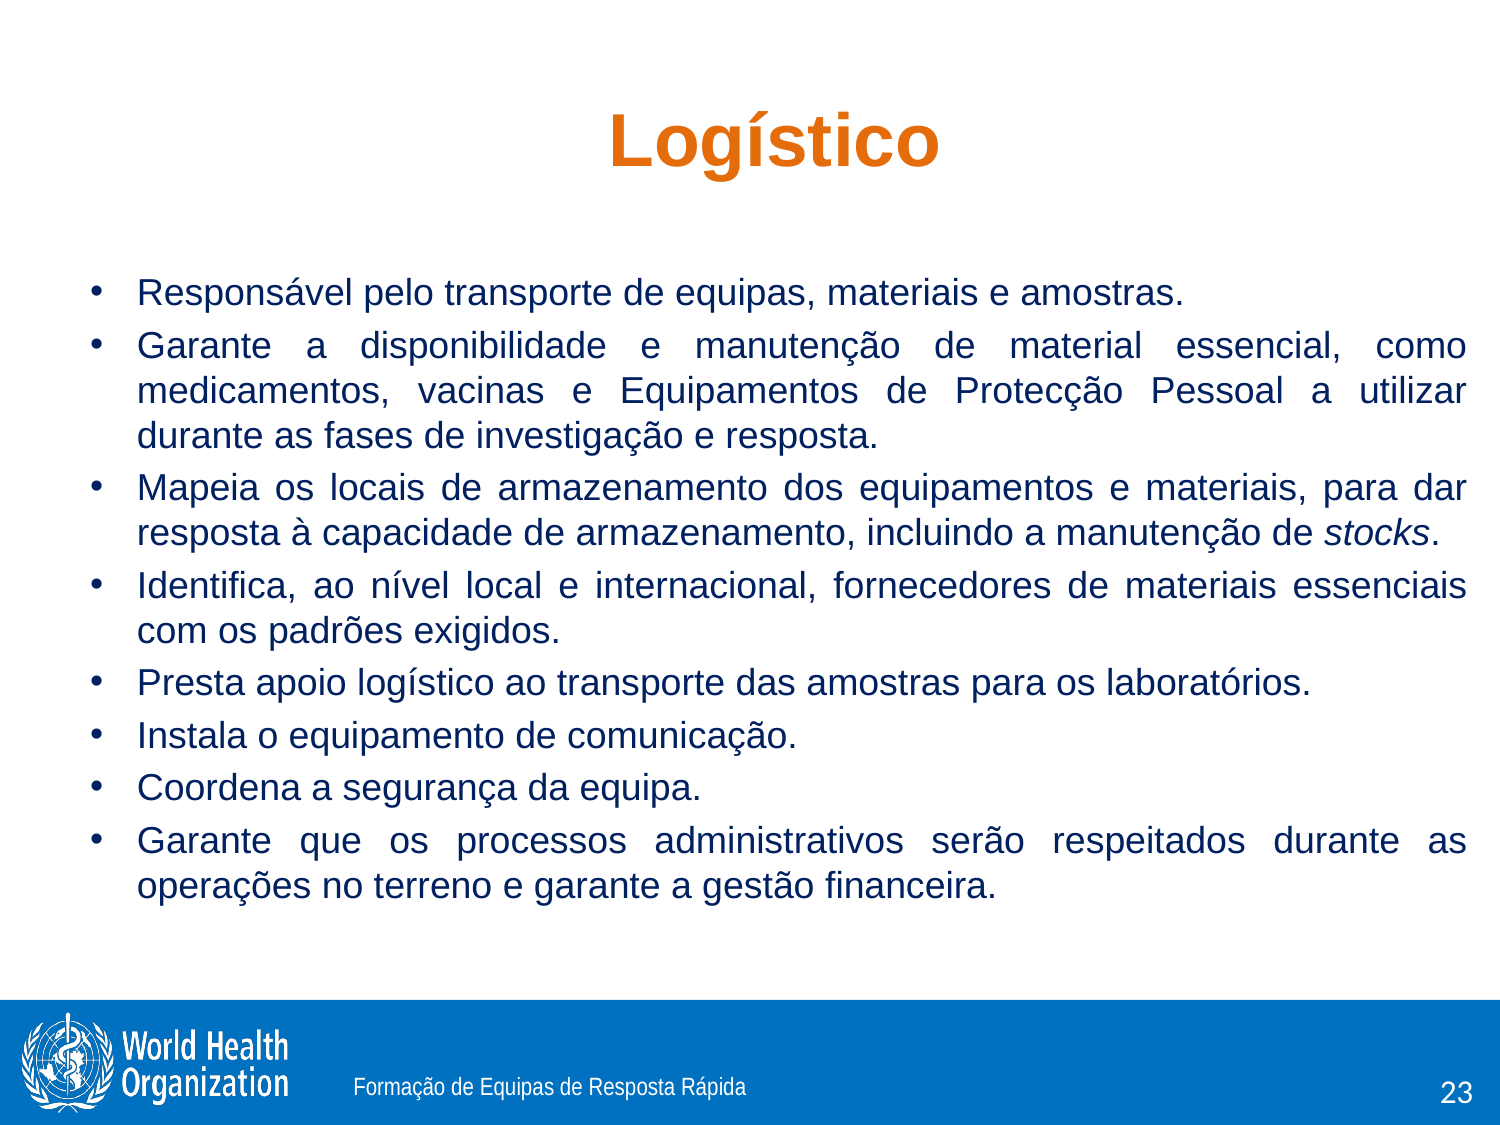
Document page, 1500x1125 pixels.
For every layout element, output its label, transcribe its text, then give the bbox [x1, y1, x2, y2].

picture [21, 1017, 288, 1113]
list Responsável pelo transporte de equipas, materiais e amostras. Garante a disponibilidade e manutenção de material essencial, como medicamentos, vacinas e Equipamentos de Protecção Pessoal a utilizar durante as fases de investigação e resposta. Mapeia os locais de armazenamento dos equipamentos e materiais, para dar resposta à capacidade de armazenamento, incluindo a manutenção de stocks. Identifica, ao nível local e internacional, fornecedores de materiais essenciais com os padrões exigidos. Presta apoio logístico ao transporte das amostras para os laboratórios. Instala o equipamento de comunicação. Coordena a segurança da equipa. Garante que os processos administrativos serão respeitados durante as operações no terreno e garante a gestão financeira. [0, 208, 1483, 1017]
text_box Logístico [99, 42, 1450, 231]
